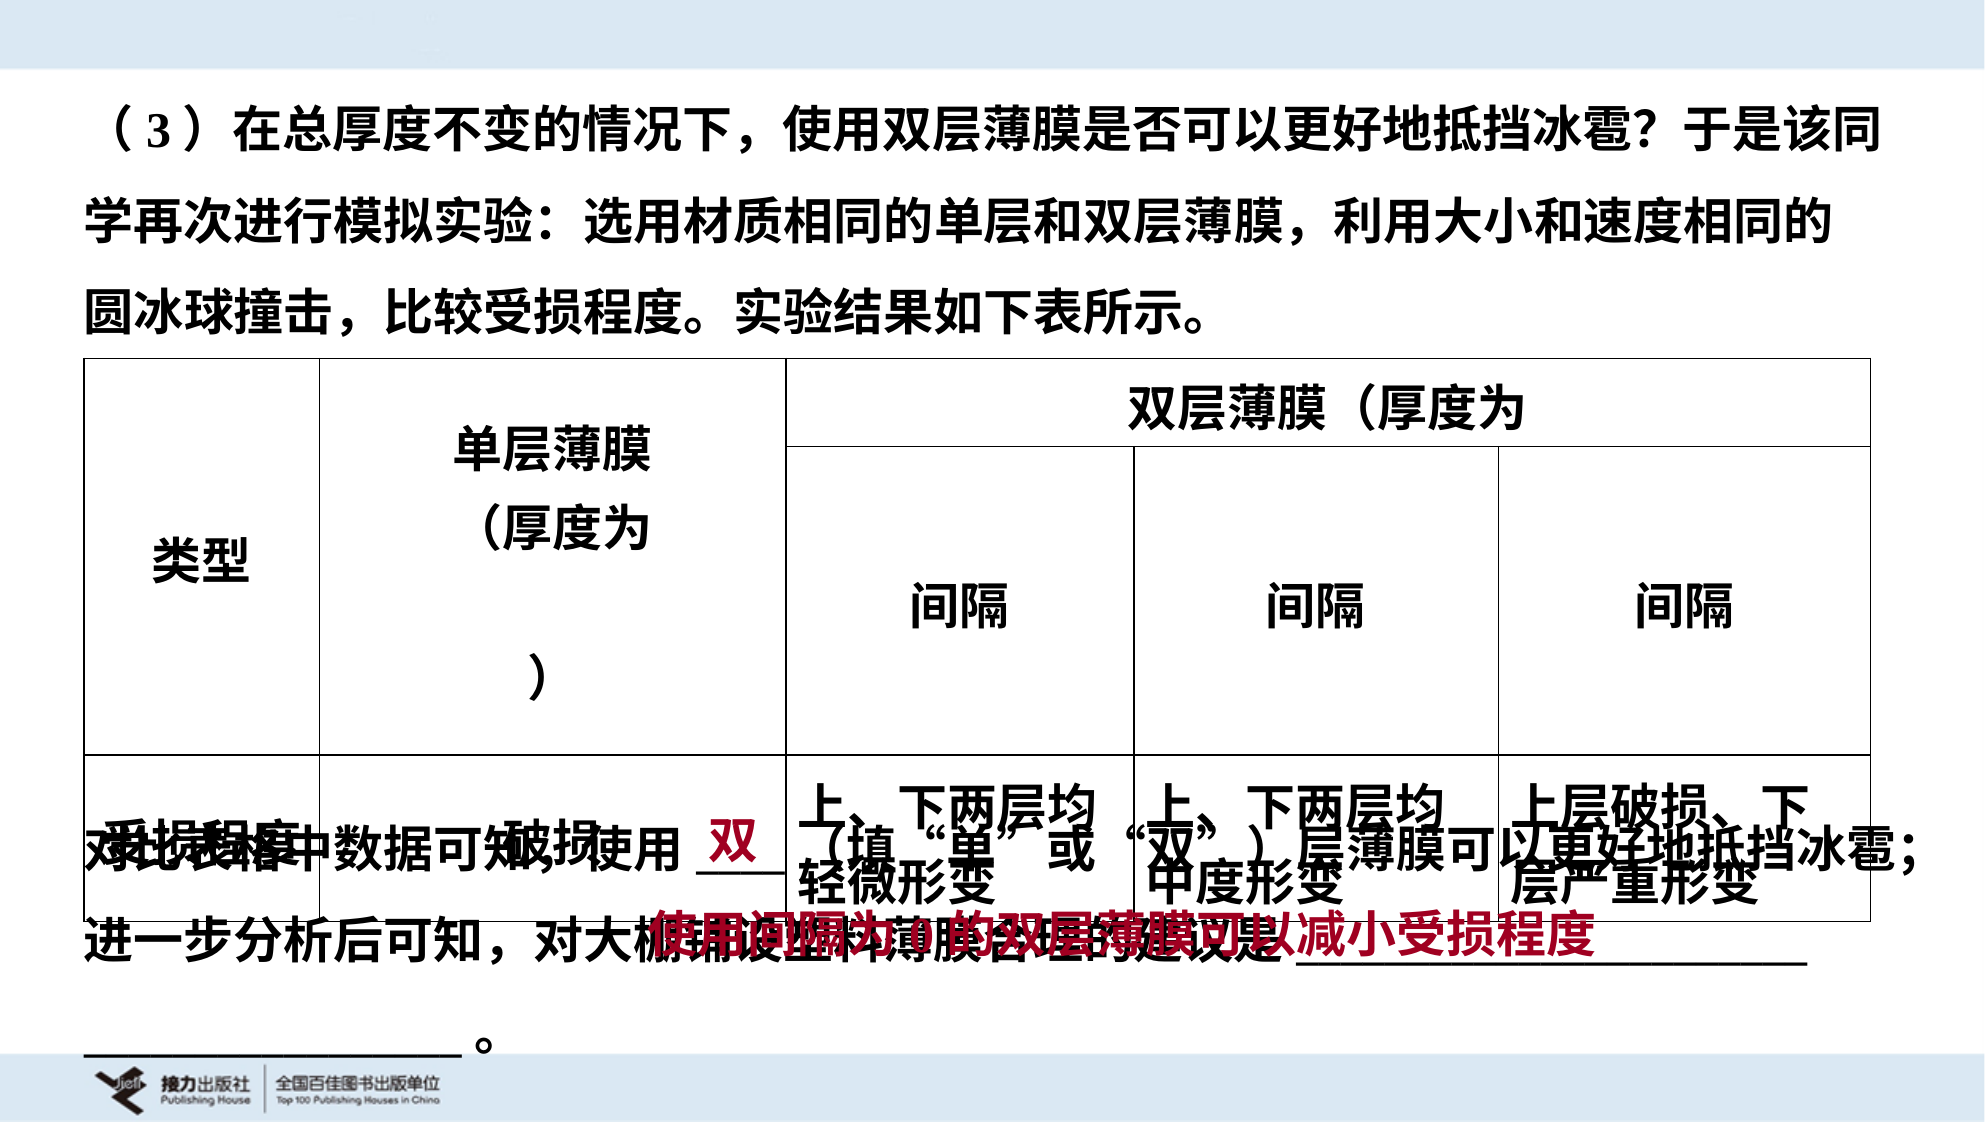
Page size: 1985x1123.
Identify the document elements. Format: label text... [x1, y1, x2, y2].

text_box （3）在总厚度不变的情况下，使用双层薄膜是否可以更好地抵挡冰雹？于是该同 学再次进行模拟实验：选用材质相同的单层和双层薄膜，利用大小和速度相同的 圆冰球撞击，比较受损程度。实验结果如下表所示。 [83, 65, 1881, 341]
picture [0, 0, 1985, 1122]
text_box 对比表格中数据可知，使用____（填“单”或“双”）层薄膜可以更好地抵挡冰雹； 进一步分析后可知，对大棚铺设塑料薄膜合理的建议是_______________________ _________________。 [83, 785, 1881, 1061]
text_box 使用间隔为0的双层薄膜可以减小受损程度 [83, 872, 1880, 1053]
text_box 双 [689, 780, 777, 869]
